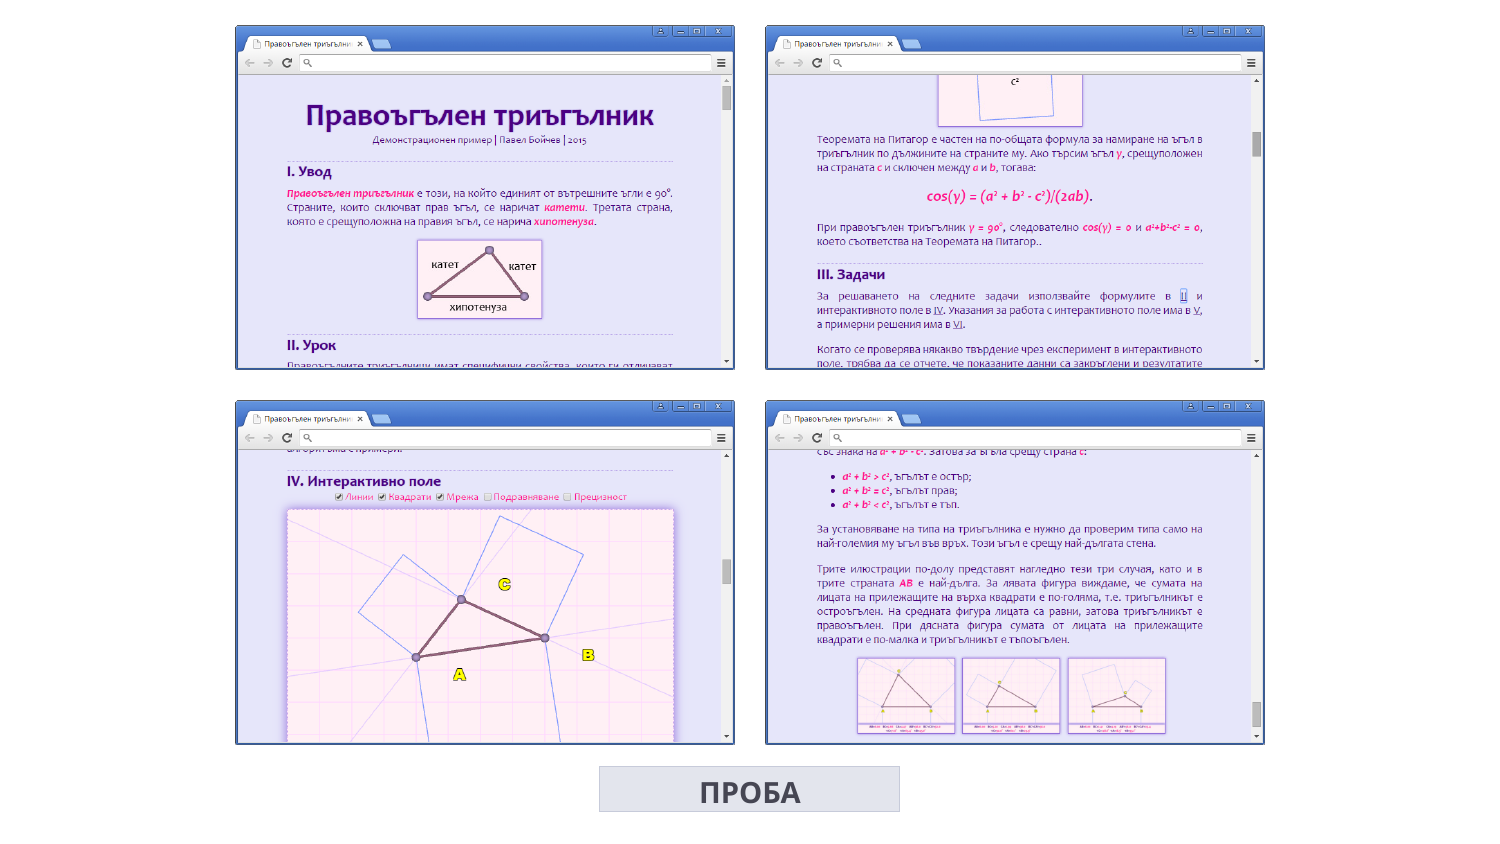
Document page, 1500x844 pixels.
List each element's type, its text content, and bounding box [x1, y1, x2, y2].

picture [765, 399, 1265, 746]
text_box ПРОБА [599, 766, 900, 812]
picture [235, 399, 736, 746]
picture [764, 24, 1265, 371]
picture [235, 24, 736, 371]
